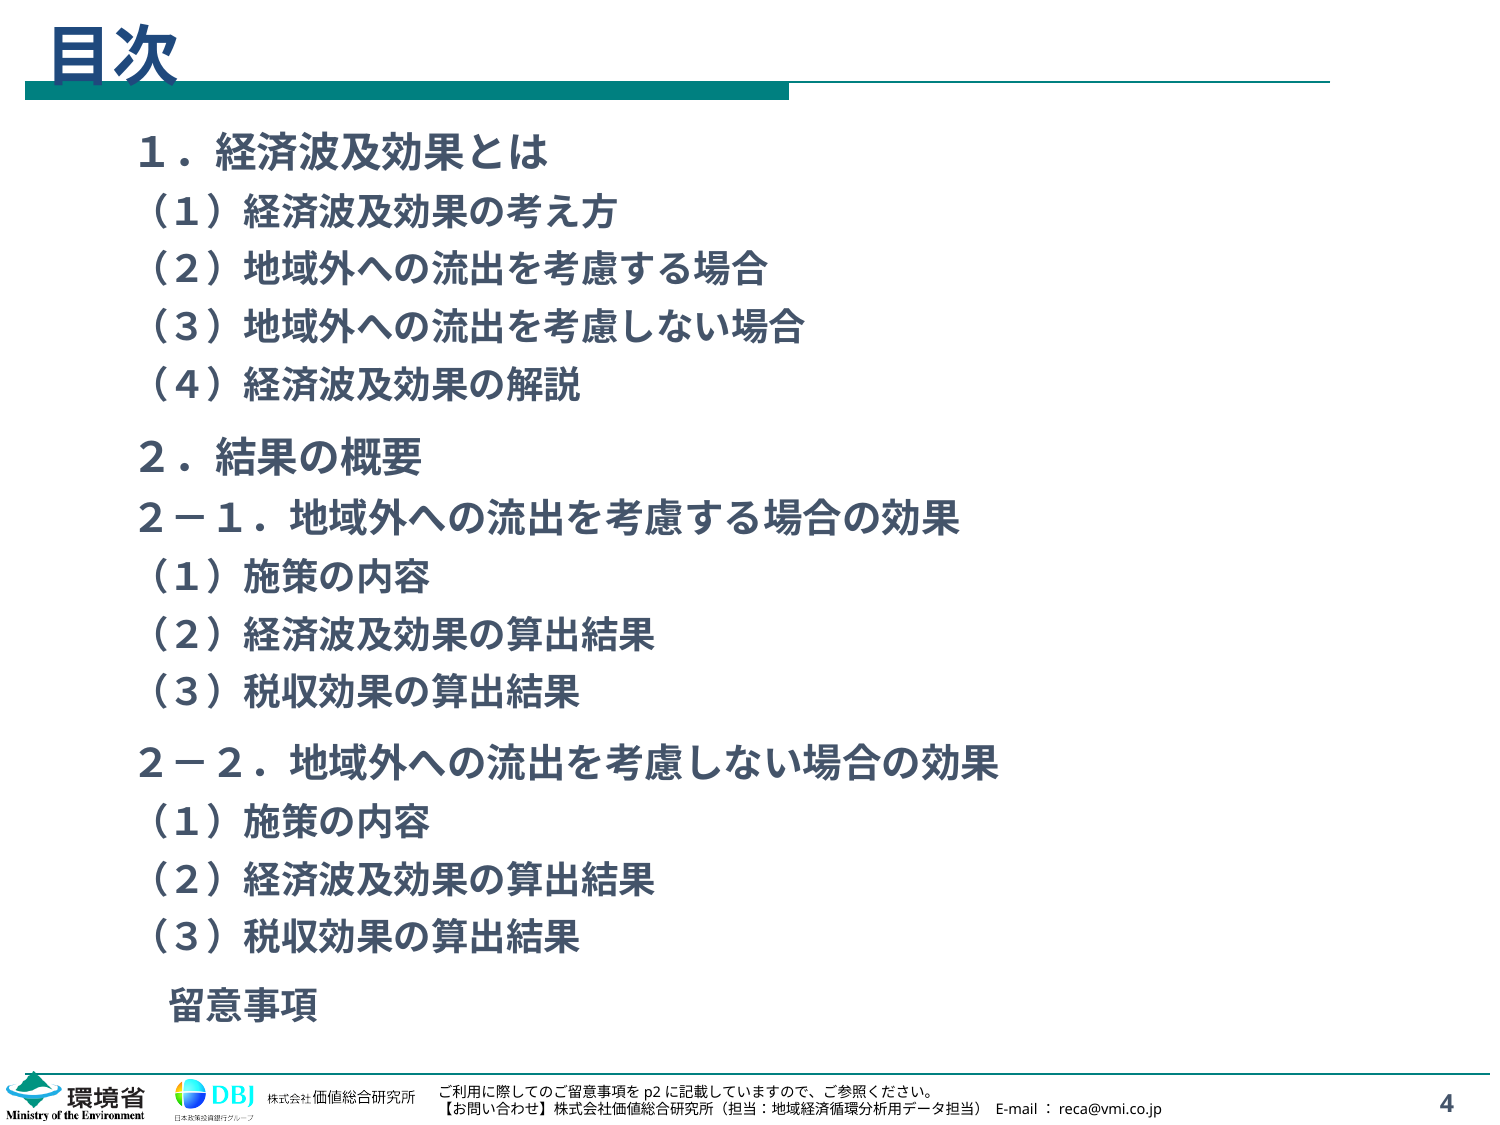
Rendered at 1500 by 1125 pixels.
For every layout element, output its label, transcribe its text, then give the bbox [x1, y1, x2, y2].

title 目次 [30, 0, 1481, 102]
picture [2, 1071, 148, 1125]
picture [171, 1075, 419, 1125]
slide_number 4 [1393, 1079, 1500, 1122]
text_box 留意事項 [153, 974, 538, 1035]
text_box １．経済波及効果とは （１）経済波及効果の考え方 （２）地域外への流出を考慮する場合 （３）地域外への流出を考慮しない場合 （４）経済波及効果の解説 ２．結果の概要 ２－１．地域外への流出を考慮する場合の効果 （１）施策の内容 （２）経済波及効果の算出結果 （３）税収効果の算出結果 ２－２．地域外への流出を考慮しない場合の効果 （１）施策の内容 （２）経済波及効果の算出結果 （３）税収効果の算出結果 [116, 118, 1180, 966]
